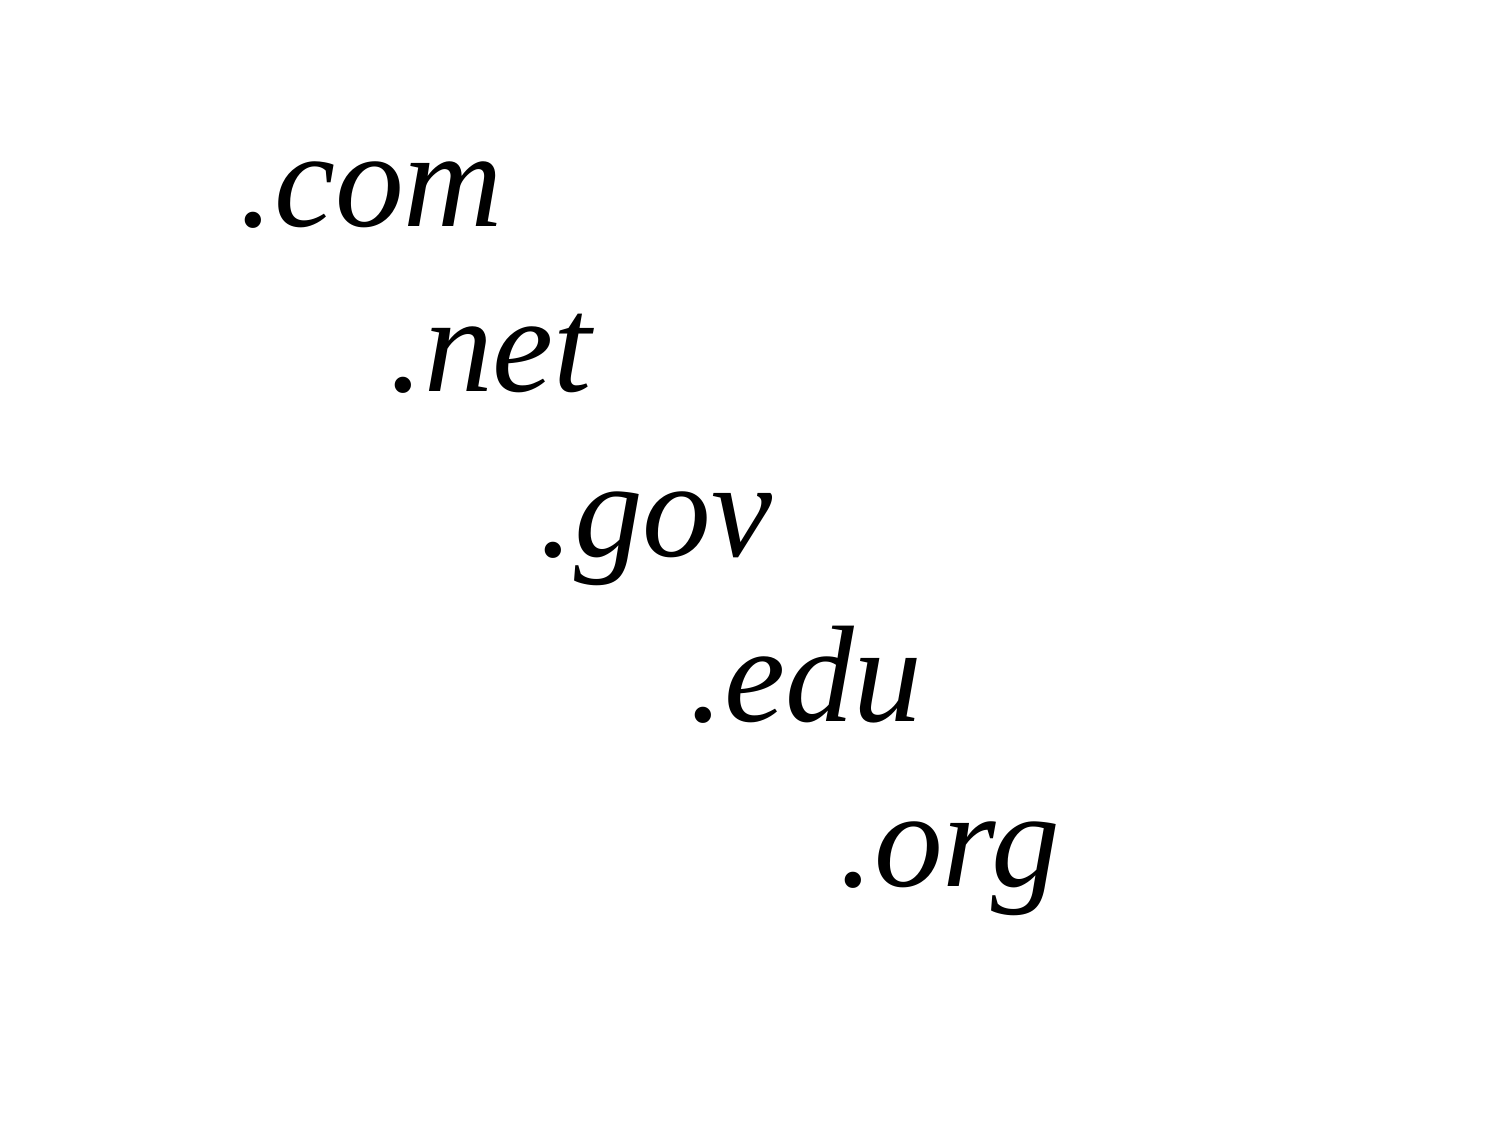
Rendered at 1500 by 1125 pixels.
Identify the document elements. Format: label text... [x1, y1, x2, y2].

text_box .com .net .gov .edu .org [224, 81, 1500, 1087]
